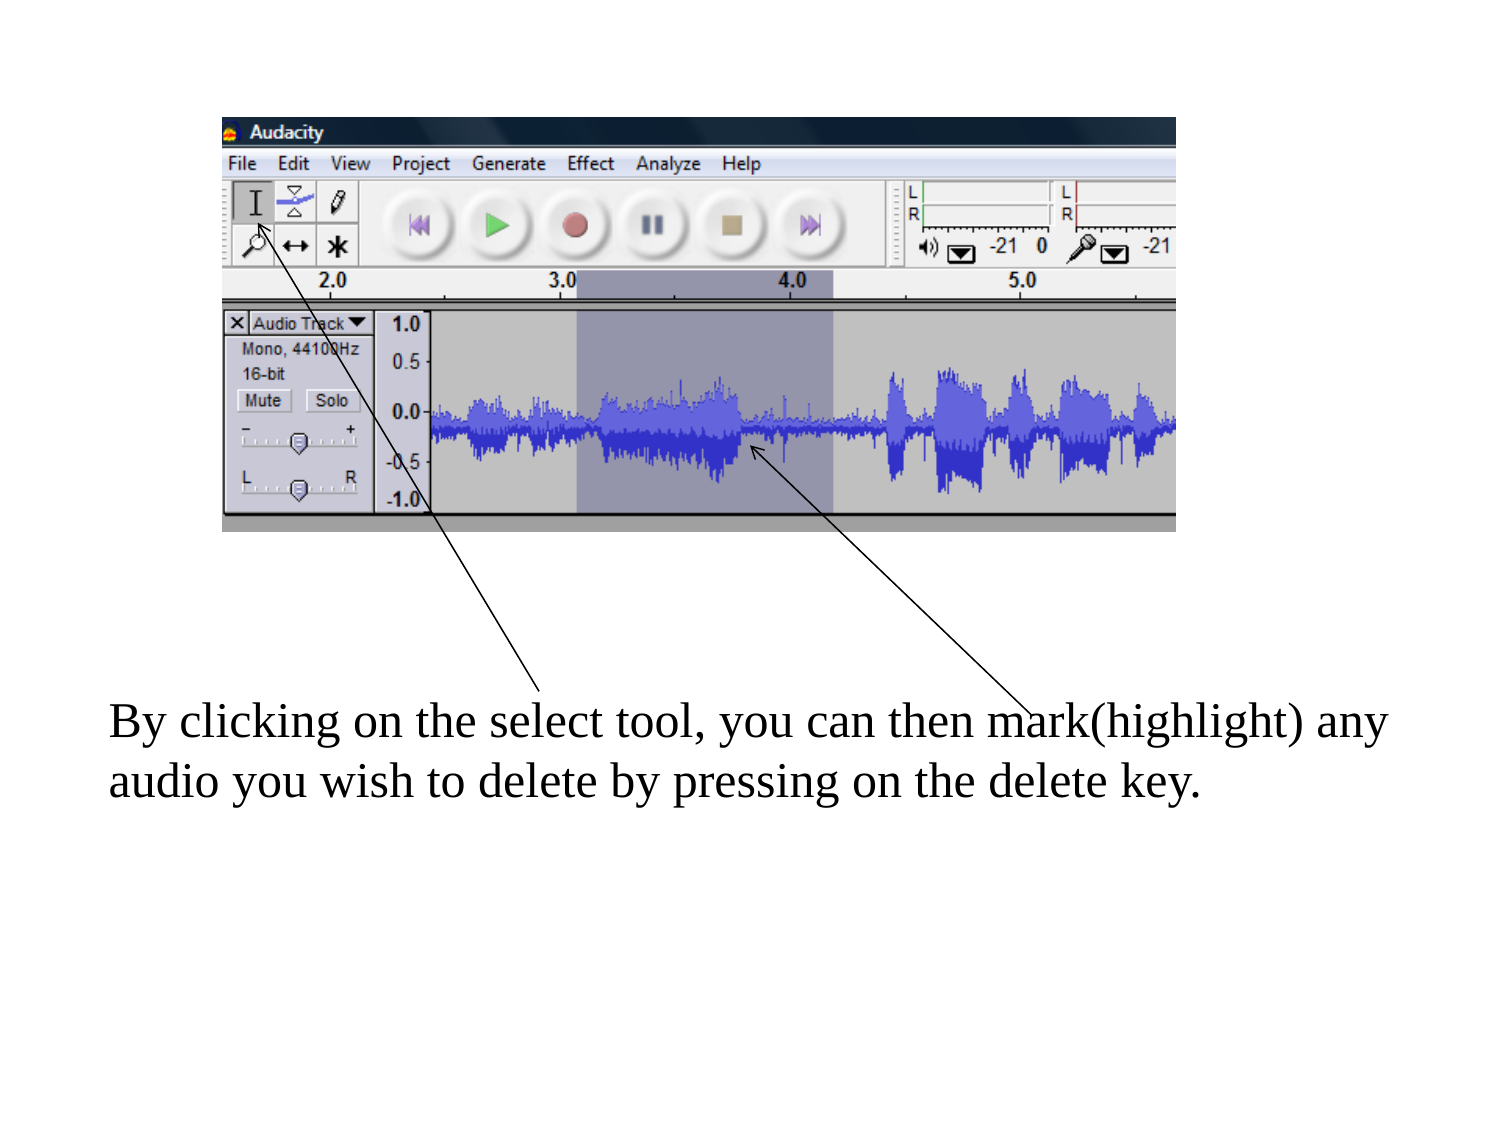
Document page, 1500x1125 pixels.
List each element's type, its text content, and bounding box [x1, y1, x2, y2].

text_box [163, 316, 633, 598]
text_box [749, 445, 1032, 716]
text_box By clicking on the select tool, you can then mark(highlight) any audio you wish to delete by pressing on the delete key. [93, 679, 1407, 815]
picture [222, 116, 1176, 532]
